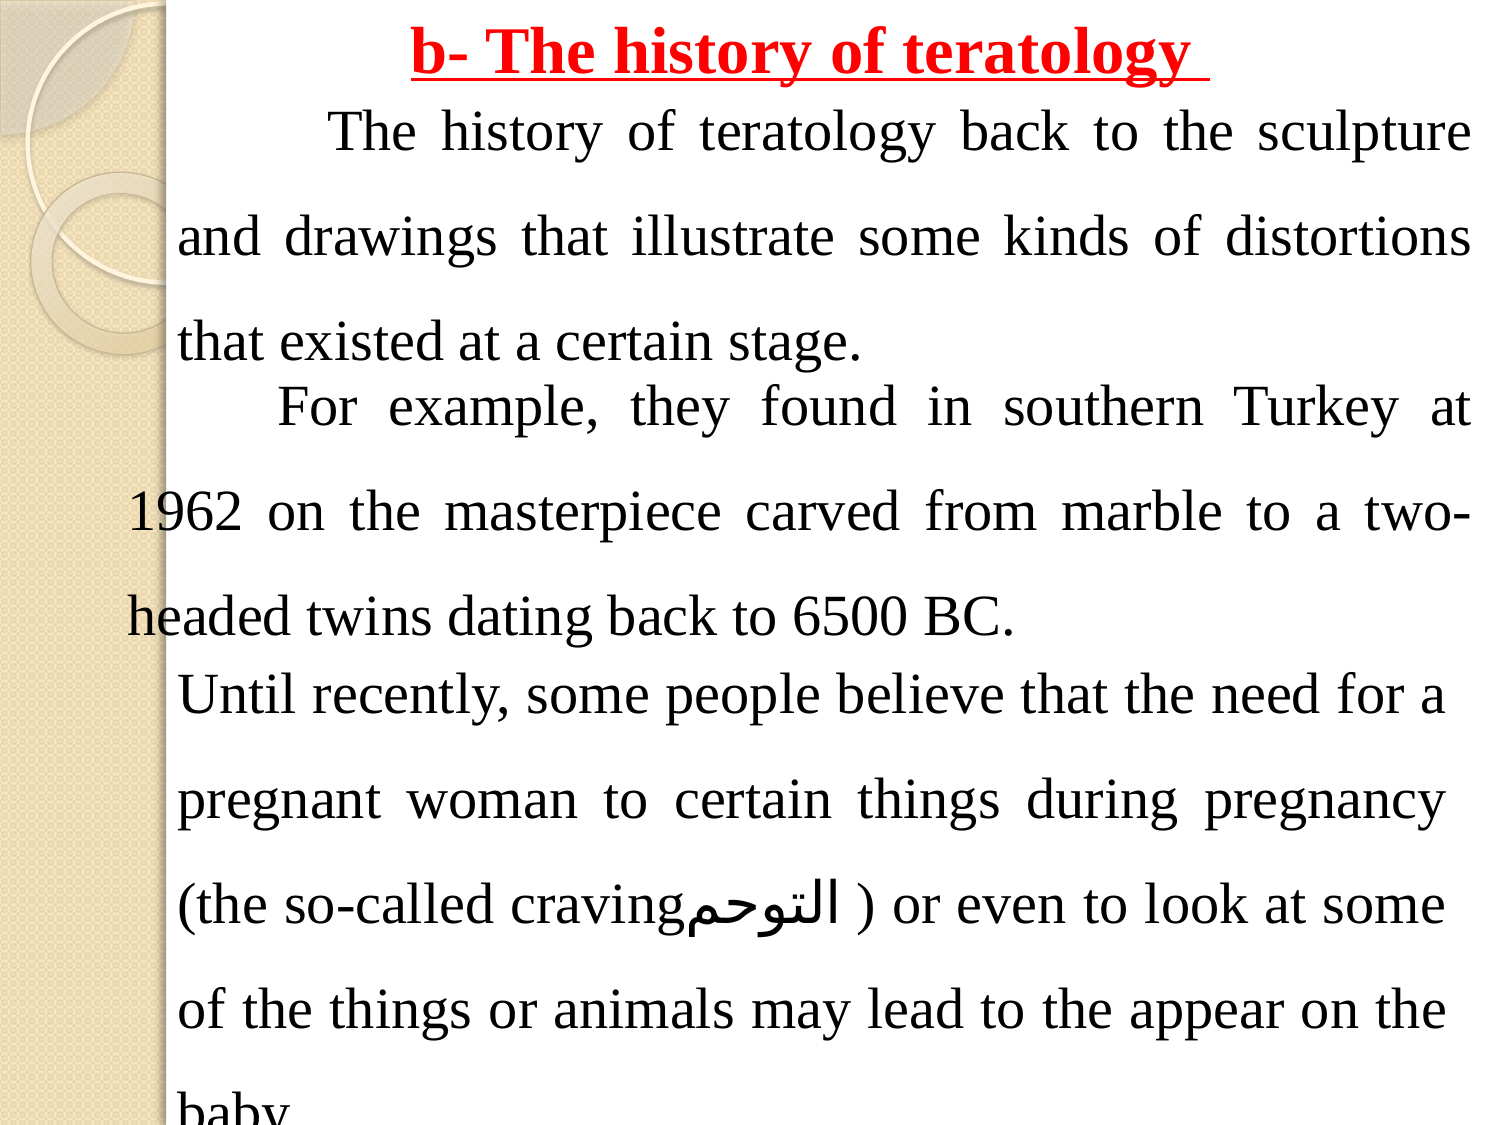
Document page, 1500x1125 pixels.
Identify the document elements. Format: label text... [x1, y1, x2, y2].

text_box Until recently, some people believe that the need for a pregnant woman to certain things during pregnancy (the so-called cravingالتوحم ) or even to look at some of the things or animals may lead to the appear on the baby. [162, 612, 1463, 1125]
text_box For example, they found in southern Turkey at 1962 on the masterpiece carved from marble to a two-headed twins dating back to 6500 BC. [112, 324, 1488, 655]
text_box The history of teratology back to the sculpture and drawings that illustrate some kinds of distortions that existed at a certain stage. [162, 50, 1488, 380]
text_box b- The history of teratology [395, 0, 1225, 95]
